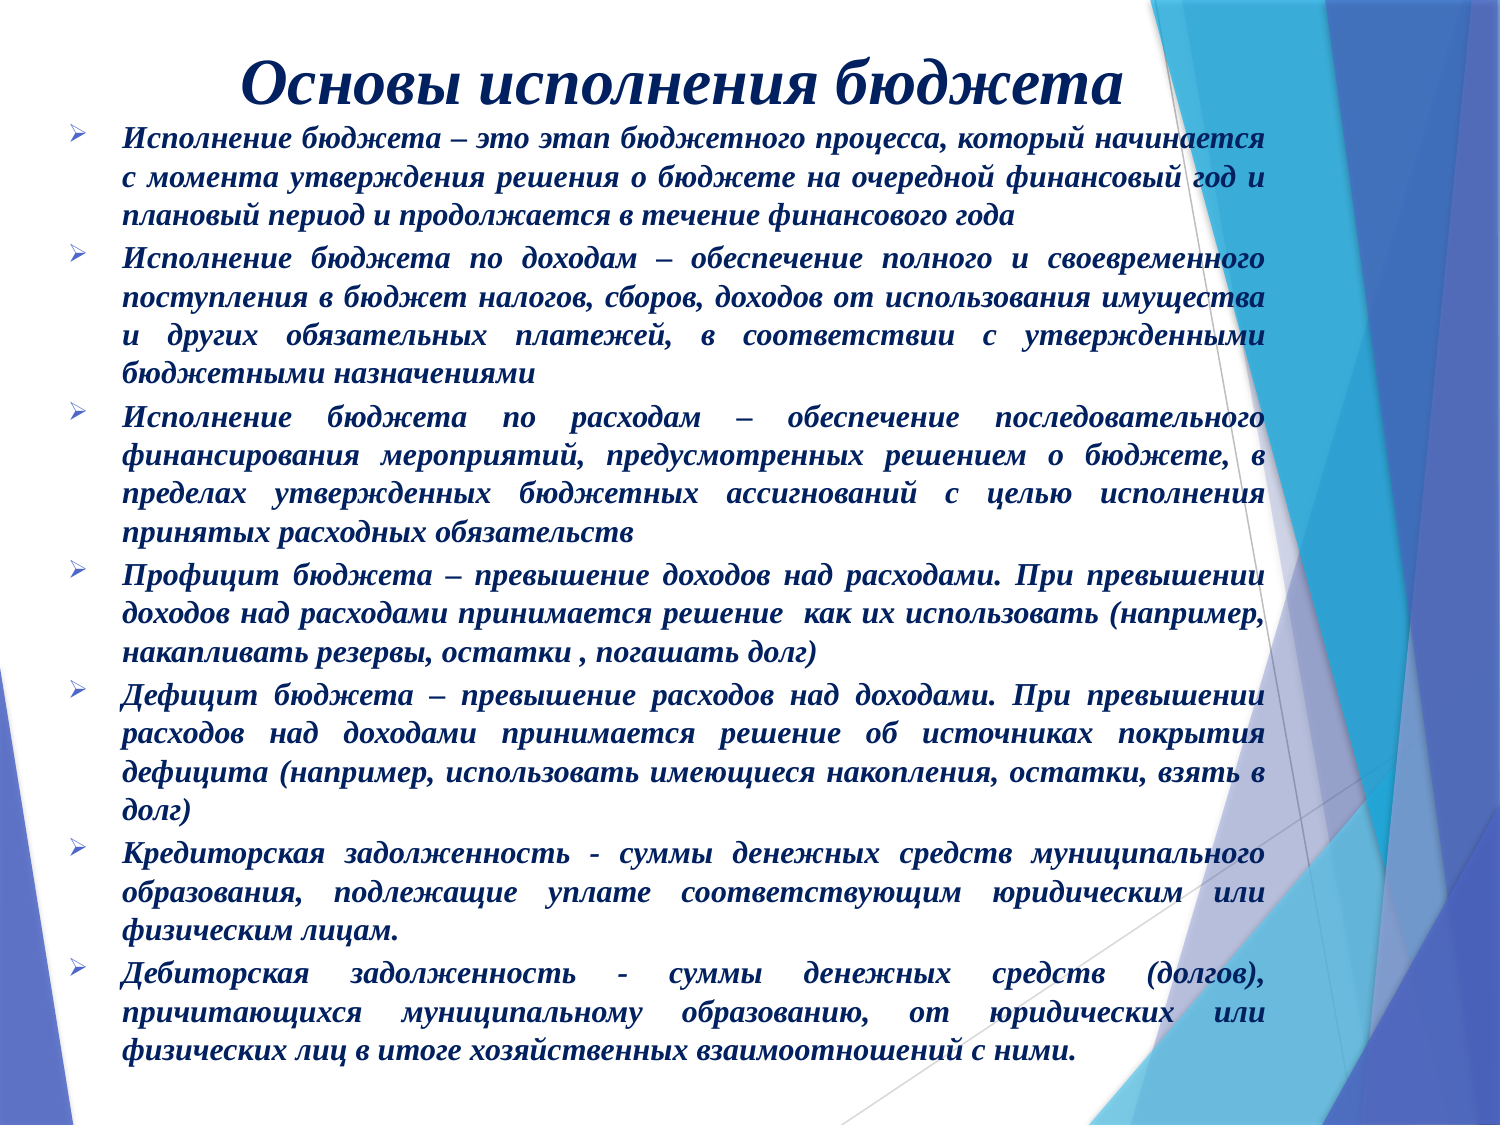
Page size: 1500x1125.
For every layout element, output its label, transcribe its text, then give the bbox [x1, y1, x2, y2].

title Основы исполнения бюджета [64, 30, 1317, 126]
list Исполнение бюджета – это этап бюджетного процесса, который начинается с момента утверждения решения о бюджете на очередной финансовый год и плановый период и продолжается в течение финансового года Исполнение бюджета по доходам – обеспечение полного и своевременного поступления в бюджет налогов, сборов, доходов от использования имущества и других обязательных платежей, в соответствии с утвержденными бюджетными назначениями Исполнение бюджета по расходам – обеспечение последовательного финансирования мероприятий, предусмотренных решением о бюджете, в пределах утвержденных бюджетных ассигнований с целью исполнения принятых расходных обязательств Профицит бюджета – превышение доходов над расходами. При превышении доходов над расходами принимается решение как их использовать (например, накапливать резервы, остатки , погашать долг) Дефицит бюджета – превышение расходов над доходами. При превышении расходов над доходами принимается решение об источниках покрытия дефицита (например, использовать имеющиеся накопления, остатки, взять в долг) Кредиторская задолженность - суммы денежных средств муниципального образования, подлежащие уплате соответствующим юридическим или физическим лицам. Дебиторская задолженность - суммы денежных средств (долгов), причитающихся муниципальному образованию, от юридических или физических лиц в итоге хозяйственных взаимоотношений с ними. [53, 78, 1282, 1125]
